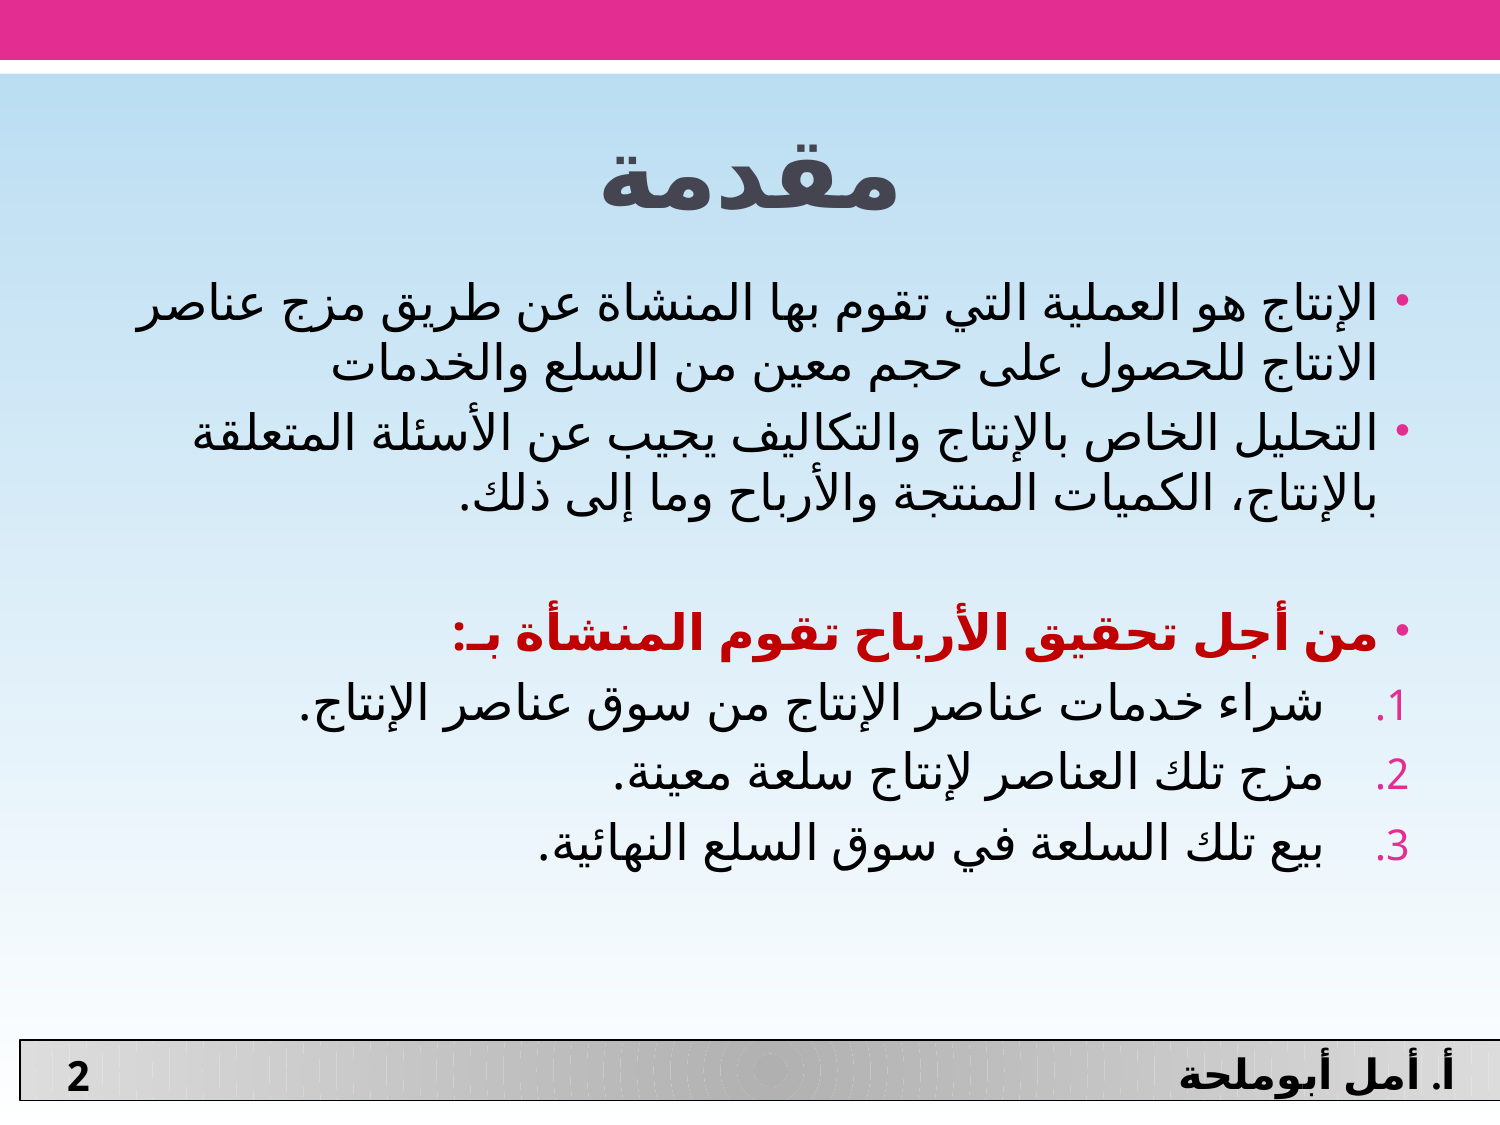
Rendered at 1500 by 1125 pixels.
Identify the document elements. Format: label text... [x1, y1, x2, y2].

text_box أ. أمل أبوملحة [1163, 1040, 1471, 1105]
list الإنتاج هو العملية التي تقوم بها المنشاة عن طريق مزج عناصر الانتاج للحصول على حجم معين من السلع والخدمات التحليل الخاص بالإنتاج والتكاليف يجيب عن الأسئلة المتعلقة بالإنتاج، الكميات المنتجة والأرباح وما إلى ذلك. من أجل تحقيق الأرباح تقوم المنشأة بـ: شراء خدمات عناصر الإنتاج من سوق عناصر الإنتاج. مزج تلك العناصر لإنتاج سلعة معينة. بيع تلك السلعة في سوق السلع النهائية. [75, 262, 1425, 1039]
text_box 2 [45, 1042, 105, 1107]
text_box [19, 1039, 1500, 1101]
title مقدمة [75, 87, 1425, 250]
